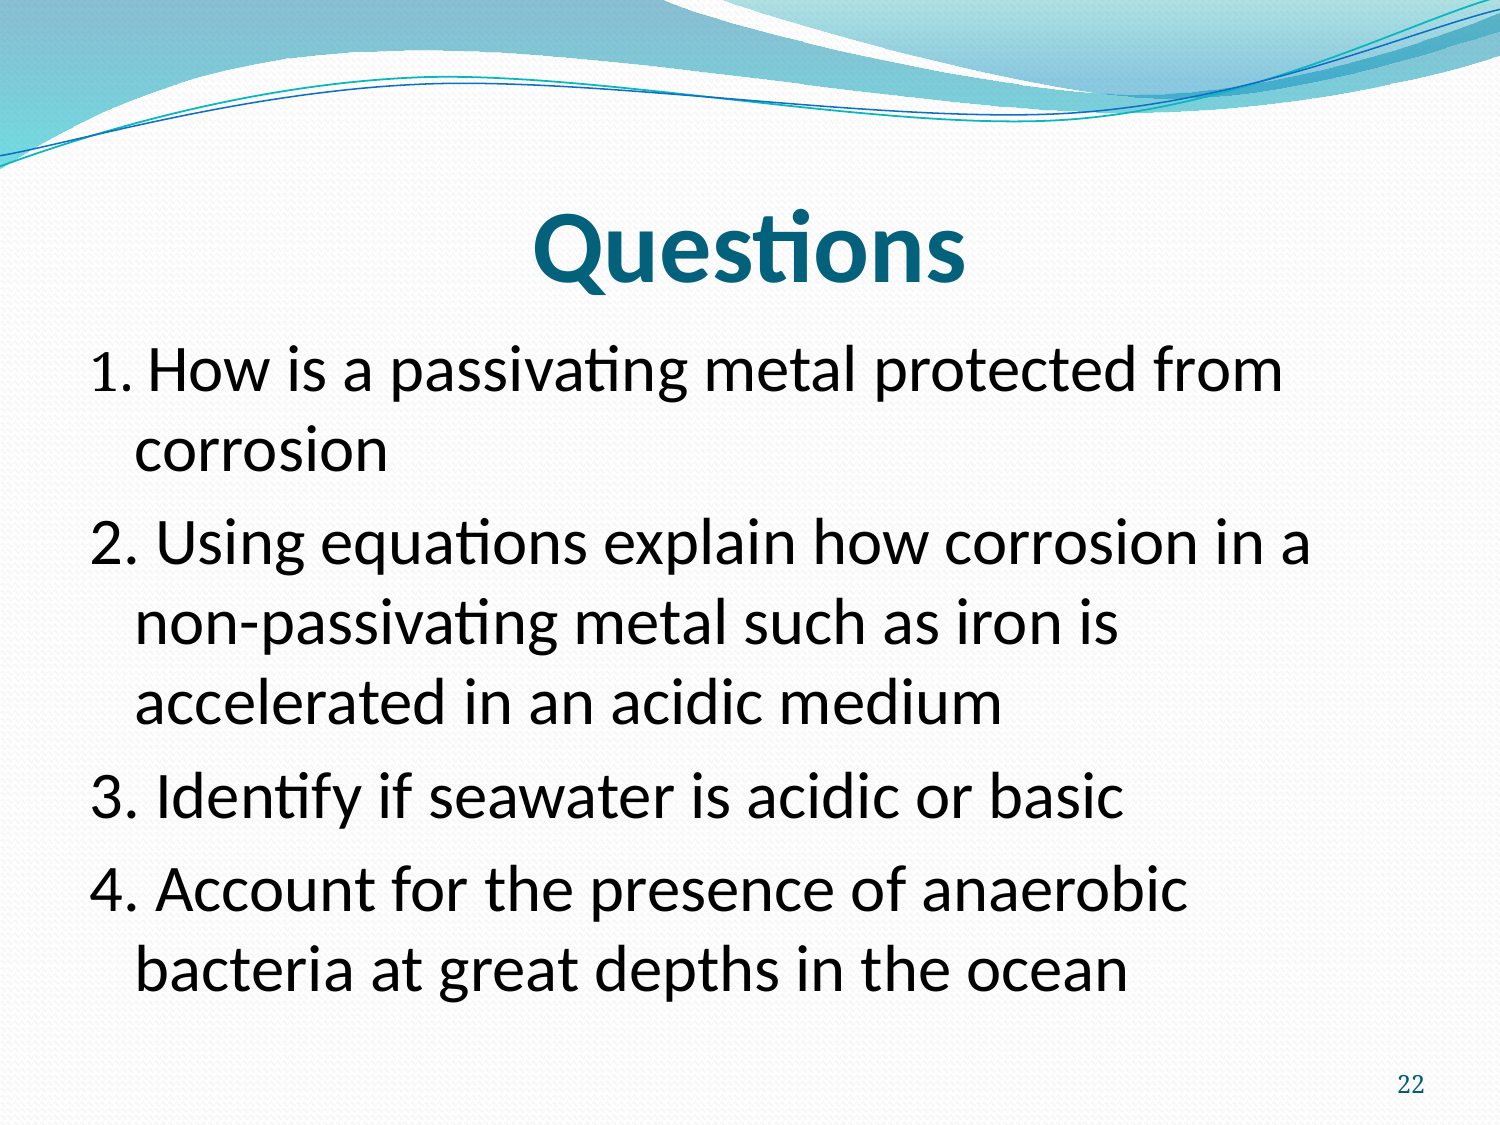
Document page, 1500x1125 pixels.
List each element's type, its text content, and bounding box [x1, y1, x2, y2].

title Questions [75, 115, 1425, 303]
slide_number 22 [1299, 1042, 1425, 1103]
list 1. How is a passivating metal protected from corrosion 2. Using equations explain how corrosion in a non-passivating metal such as iron is accelerated in an acidic medium 3. Identify if seawater is acidic or basic 4. Account for the presence of anaerobic bacteria at great depths in the ocean [75, 317, 1425, 1038]
